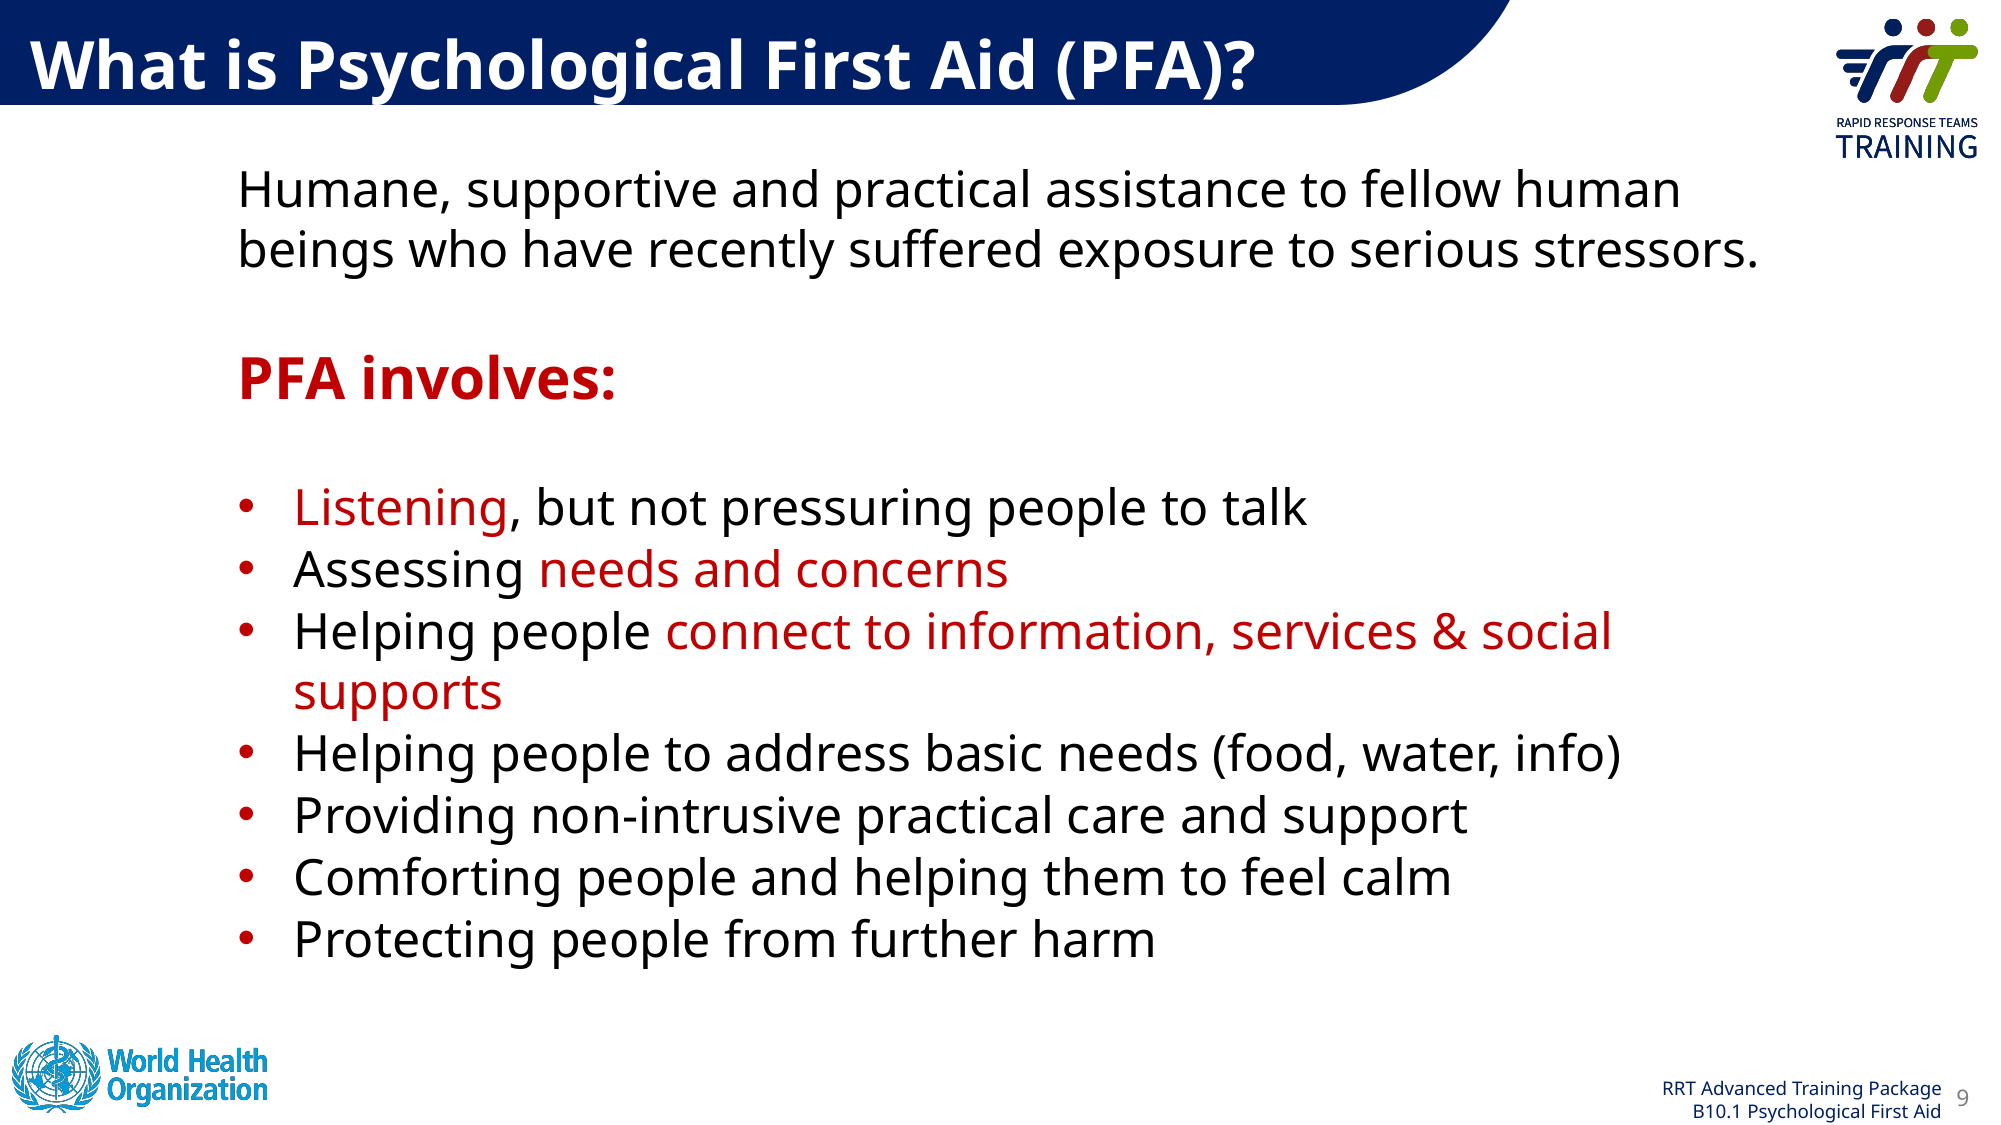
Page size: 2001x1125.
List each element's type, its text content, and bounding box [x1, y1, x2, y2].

picture [71, 1053, 90, 1091]
text_box What is Psychological First Aid (PFA)? [22, 15, 1490, 122]
picture [40, 1062, 47, 1070]
picture [22, 1062, 26, 1077]
picture [46, 1056, 54, 1062]
picture [30, 1083, 37, 1091]
picture [24, 1054, 36, 1087]
picture [34, 1054, 43, 1078]
picture [12, 1035, 54, 1068]
picture [59, 1035, 267, 1113]
picture [36, 1088, 78, 1105]
picture [50, 1108, 62, 1113]
picture [12, 1083, 48, 1113]
picture [0, 0, 1533, 105]
text_box Humane, supportive and practical assistance to fellow human beings who have recently suffered exposure to serious stressors. PFA involves: Listening, but not pressuring people to talk Assessing needs and concerns Helping people connect to information, services & social supports Helping people to address basic needs (food, water, info) Providing non-intrusive practical care and support Comforting people and helping them to feel calm Protecting people from further harm [230, 149, 1770, 1036]
picture [1835, 19, 1978, 167]
